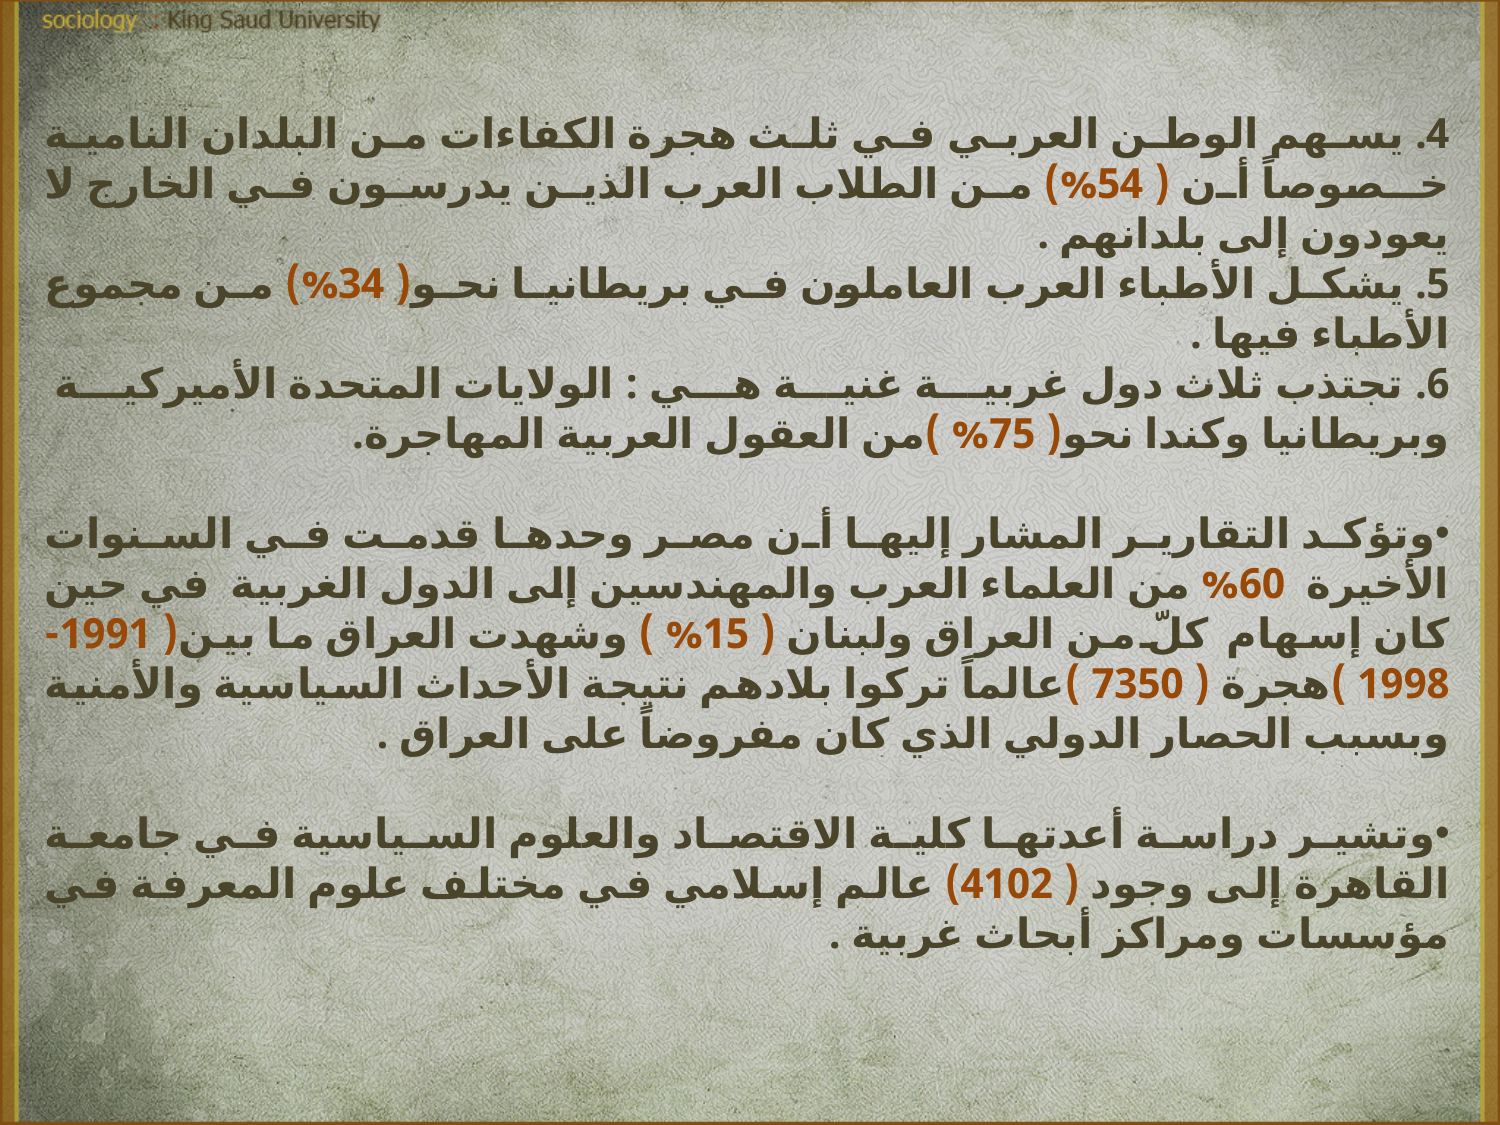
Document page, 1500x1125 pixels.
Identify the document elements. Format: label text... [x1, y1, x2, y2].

text_box 4. يسهم الوطن العربي في ثلث هجرة الكفاءات من البلدان النامية خـصوصاً أن ( 54%) من الطلاب العرب الذين يدرسون في الخارج لا يعودون إلى بلدانهم . 5. يشكل الأطباء العرب العاملون في بريطانيا نحو( 34%) من مجموع الأطباء فيها . 6. تجتذب ثلاث دول غربية غنية هي : الولايات المتحدة الأميركية وبريطانيا وكندا نحو( 75% )من العقول العربية المهاجرة. وتؤكد التقارير المشار إليها أن مصر وحدها قدمت في السنوات الأخيرة 60% من العلماء العرب والمهندسين إلى الدول الغربية في حين كان إسهام كلّ من العراق ولبنان ( 15% ) وشهدت العراق ما بين( 1991- 1998 )هجرة ( 7350 )عالماً تركوا بلادهم نتيجة الأحداث السياسية والأمنية وبسبب الحصار الدولي الذي كان مفروضاً على العراق . وتشير دراسة أعدتها كلية الاقتصاد والعلوم السياسية في جامعة القاهرة إلى وجود ( 4102) عالم إسلامي في مختلف علوم المعرفة في مؤسسات ومراكز أبحاث غربية . [29, 99, 1465, 965]
picture [0, 0, 1500, 1125]
